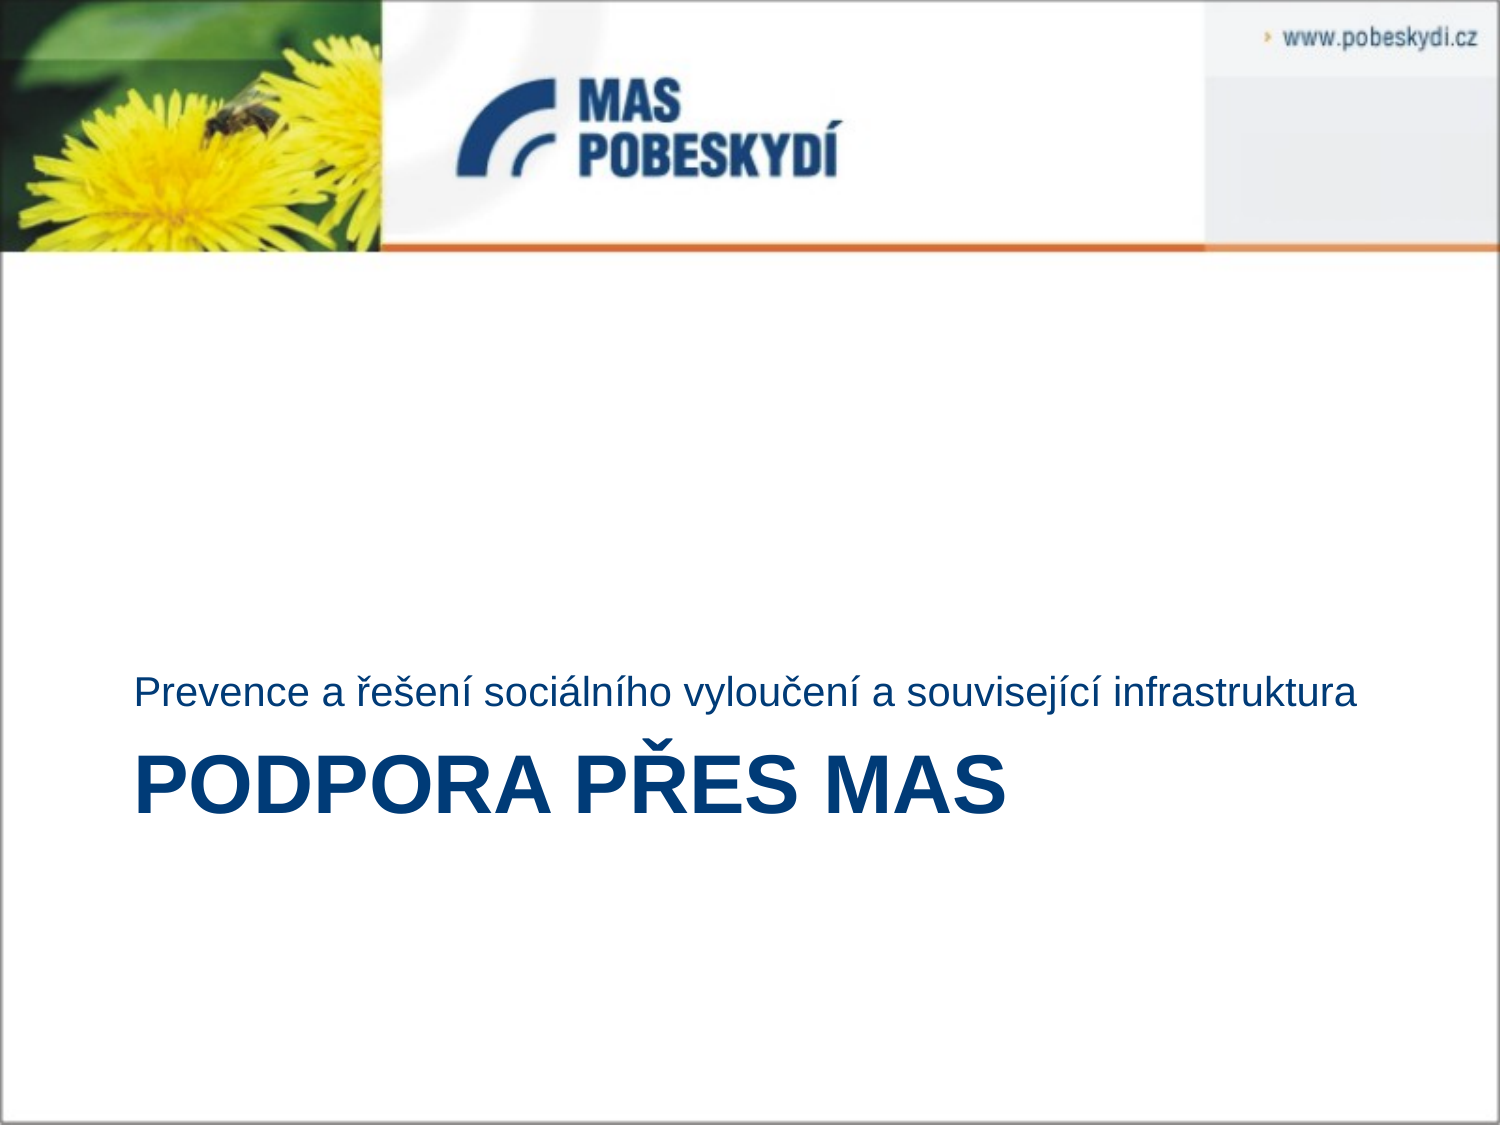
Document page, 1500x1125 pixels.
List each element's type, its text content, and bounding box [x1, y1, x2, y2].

picture [0, 0, 1500, 1125]
list Prevence a řešení sociálního vyloučení a související infrastruktura [118, 476, 1394, 724]
title Podpora přes MAS [118, 724, 1394, 947]
